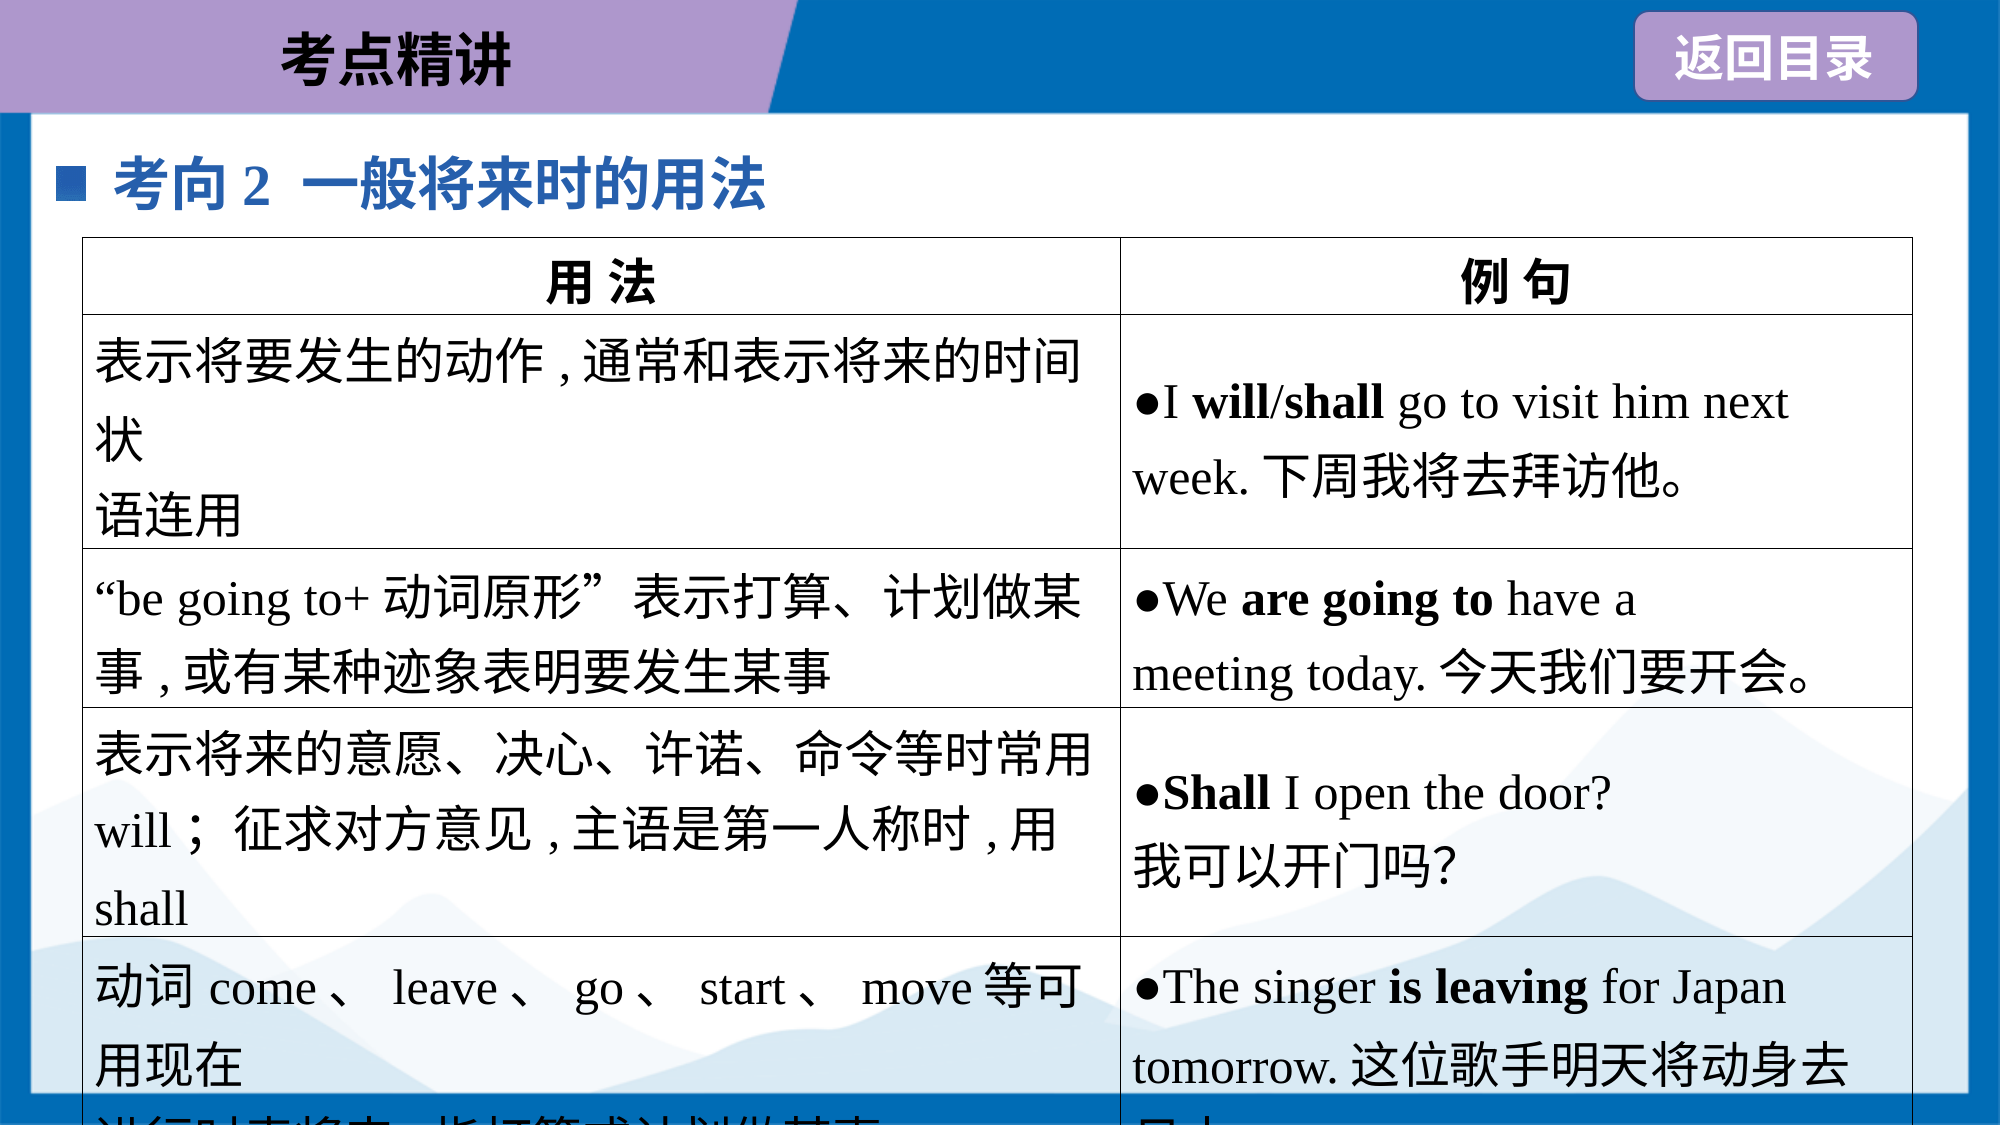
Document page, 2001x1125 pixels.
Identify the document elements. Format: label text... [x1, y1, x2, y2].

table_cell ●Shall I open the door? 我可以开门吗？ [1121, 708, 1912, 936]
table_cell 表示将要发生的动作,通常和表示将来的时间状 语连用 [83, 315, 1120, 548]
table_cell “be going to+动词原形”表示打算、计划做某 事,或有某种迹象表明要发生某事 [83, 549, 1120, 707]
table_cell ●We are going to have a meeting today.今天我们要开会。 [1121, 549, 1912, 707]
table_cell ●The singer is leaving for Japan tomorrow.这位歌手明天将动身去 日本。 [1121, 937, 1912, 1125]
text_box 考向2 一般将来时的用法 [112, 146, 1917, 217]
table_cell ●I will/shall go to visit him next week.下周我将去拜访他。 [1121, 315, 1912, 548]
picture [0, 0, 2000, 1125]
table_header 用 法 [83, 238, 1120, 314]
table_header 例 句 [1121, 238, 1912, 314]
table_cell 动词come、leave、go、start、move等可用现在 进行时表将来,指打算或计划做某事 [83, 937, 1120, 1125]
table_cell 表示将来的意愿、决心、许诺、命令等时常用 will；征求对方意见,主语是第一人称时,用shall [83, 708, 1120, 936]
